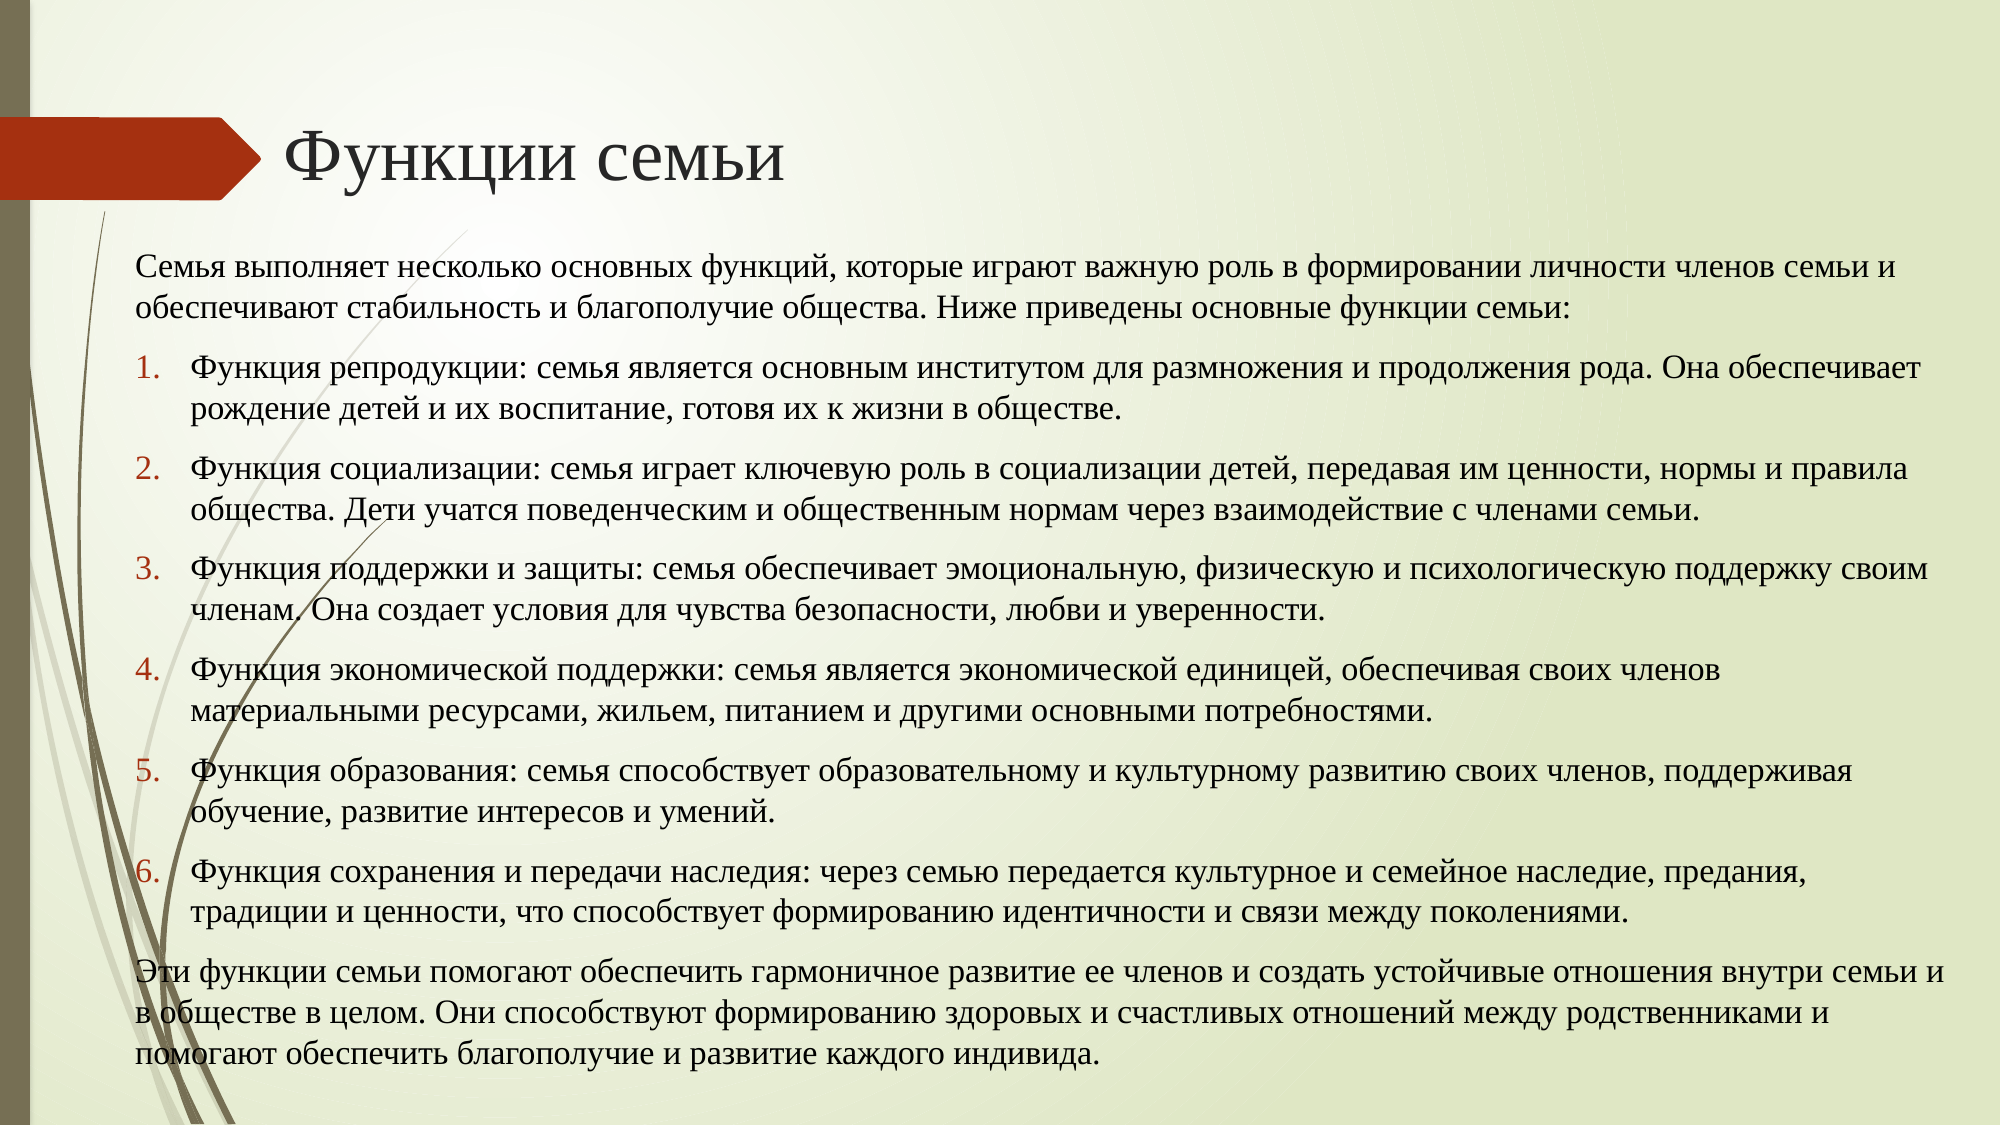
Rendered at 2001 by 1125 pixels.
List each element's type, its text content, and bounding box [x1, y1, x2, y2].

title Функции семьи [269, 97, 969, 236]
list Семья выполняет несколько основных функций, которые играют важную роль в формировании личности членов семьи и обеспечивают стабильность и благополучие общества. Ниже приведены основные функции семьи: Функция репродукции: семья является основным институтом для размножения и продолжения рода. Она обеспечивает рождение детей и их воспитание, готовя их к жизни в обществе. Функция социализации: семья играет ключевую роль в социализации детей, передавая им ценности, нормы и правила общества. Дети учатся поведенческим и общественным нормам через взаимодействие с членами семьи. Функция поддержки и защиты: семья обеспечивает эмоциональную, физическую и психологическую поддержку своим членам. Она создает условия для чувства безопасности, любви и уверенности. Функция экономической поддержки: семья является экономической единицей, обеспечивая своих членов материальными ресурсами, жильем, питанием и другими основными потребностями. Функция образования: семья способствует образовательному и культурному развитию своих членов, поддерживая обучение, развитие интересов и умений. Функция сохранения и передачи наследия: через семью передается культурное и семейное наследие, предания, традиции и ценности, что способствует формированию идентичности и связи между поколениями. Эти функции семьи помогают обеспечить гармоничное развитие ее членов и создать устойчивые отношения внутри семьи и в обществе в целом. Они способствуют формированию здоровых и счастливых отношений между родственниками и помогают обеспечить благополучие и развитие каждого индивида. [120, 236, 1966, 1096]
